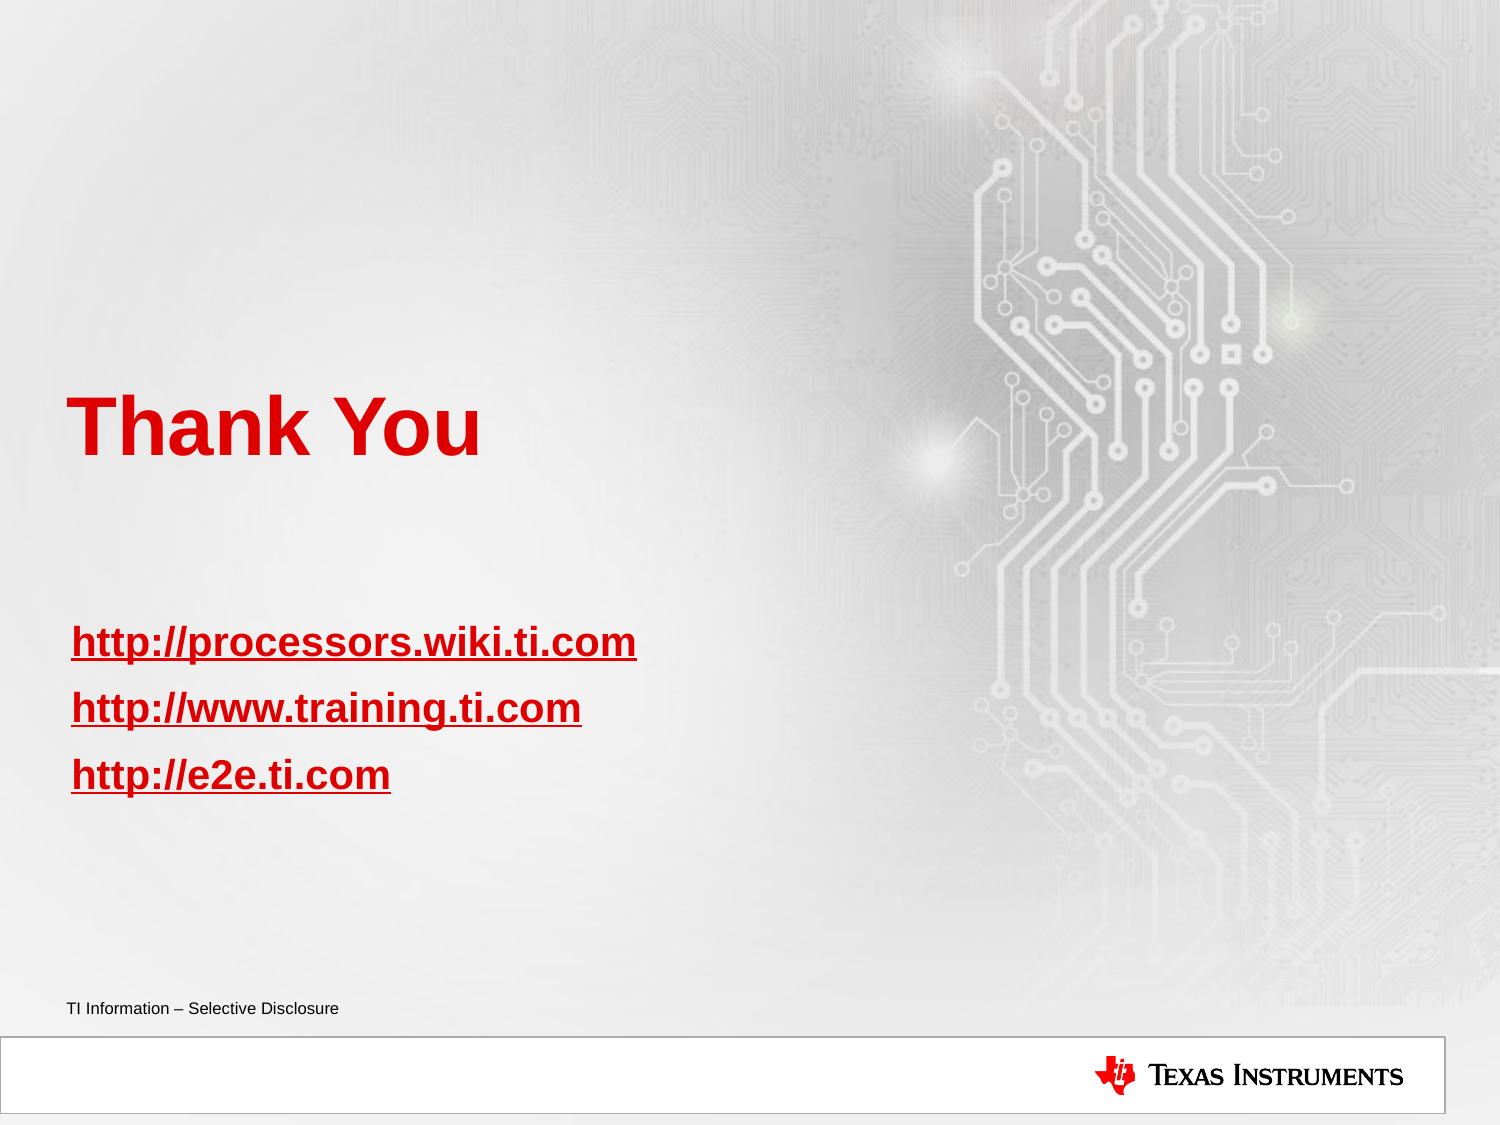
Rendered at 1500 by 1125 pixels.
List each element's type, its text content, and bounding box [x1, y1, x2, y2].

subtitle http://processors.wiki.ti.com http://www.training.ti.com http://e2e.ti.com [56, 606, 1444, 851]
title Thank You [51, 309, 1440, 551]
picture [0, 0, 1500, 1125]
picture [1095, 1056, 1403, 1095]
